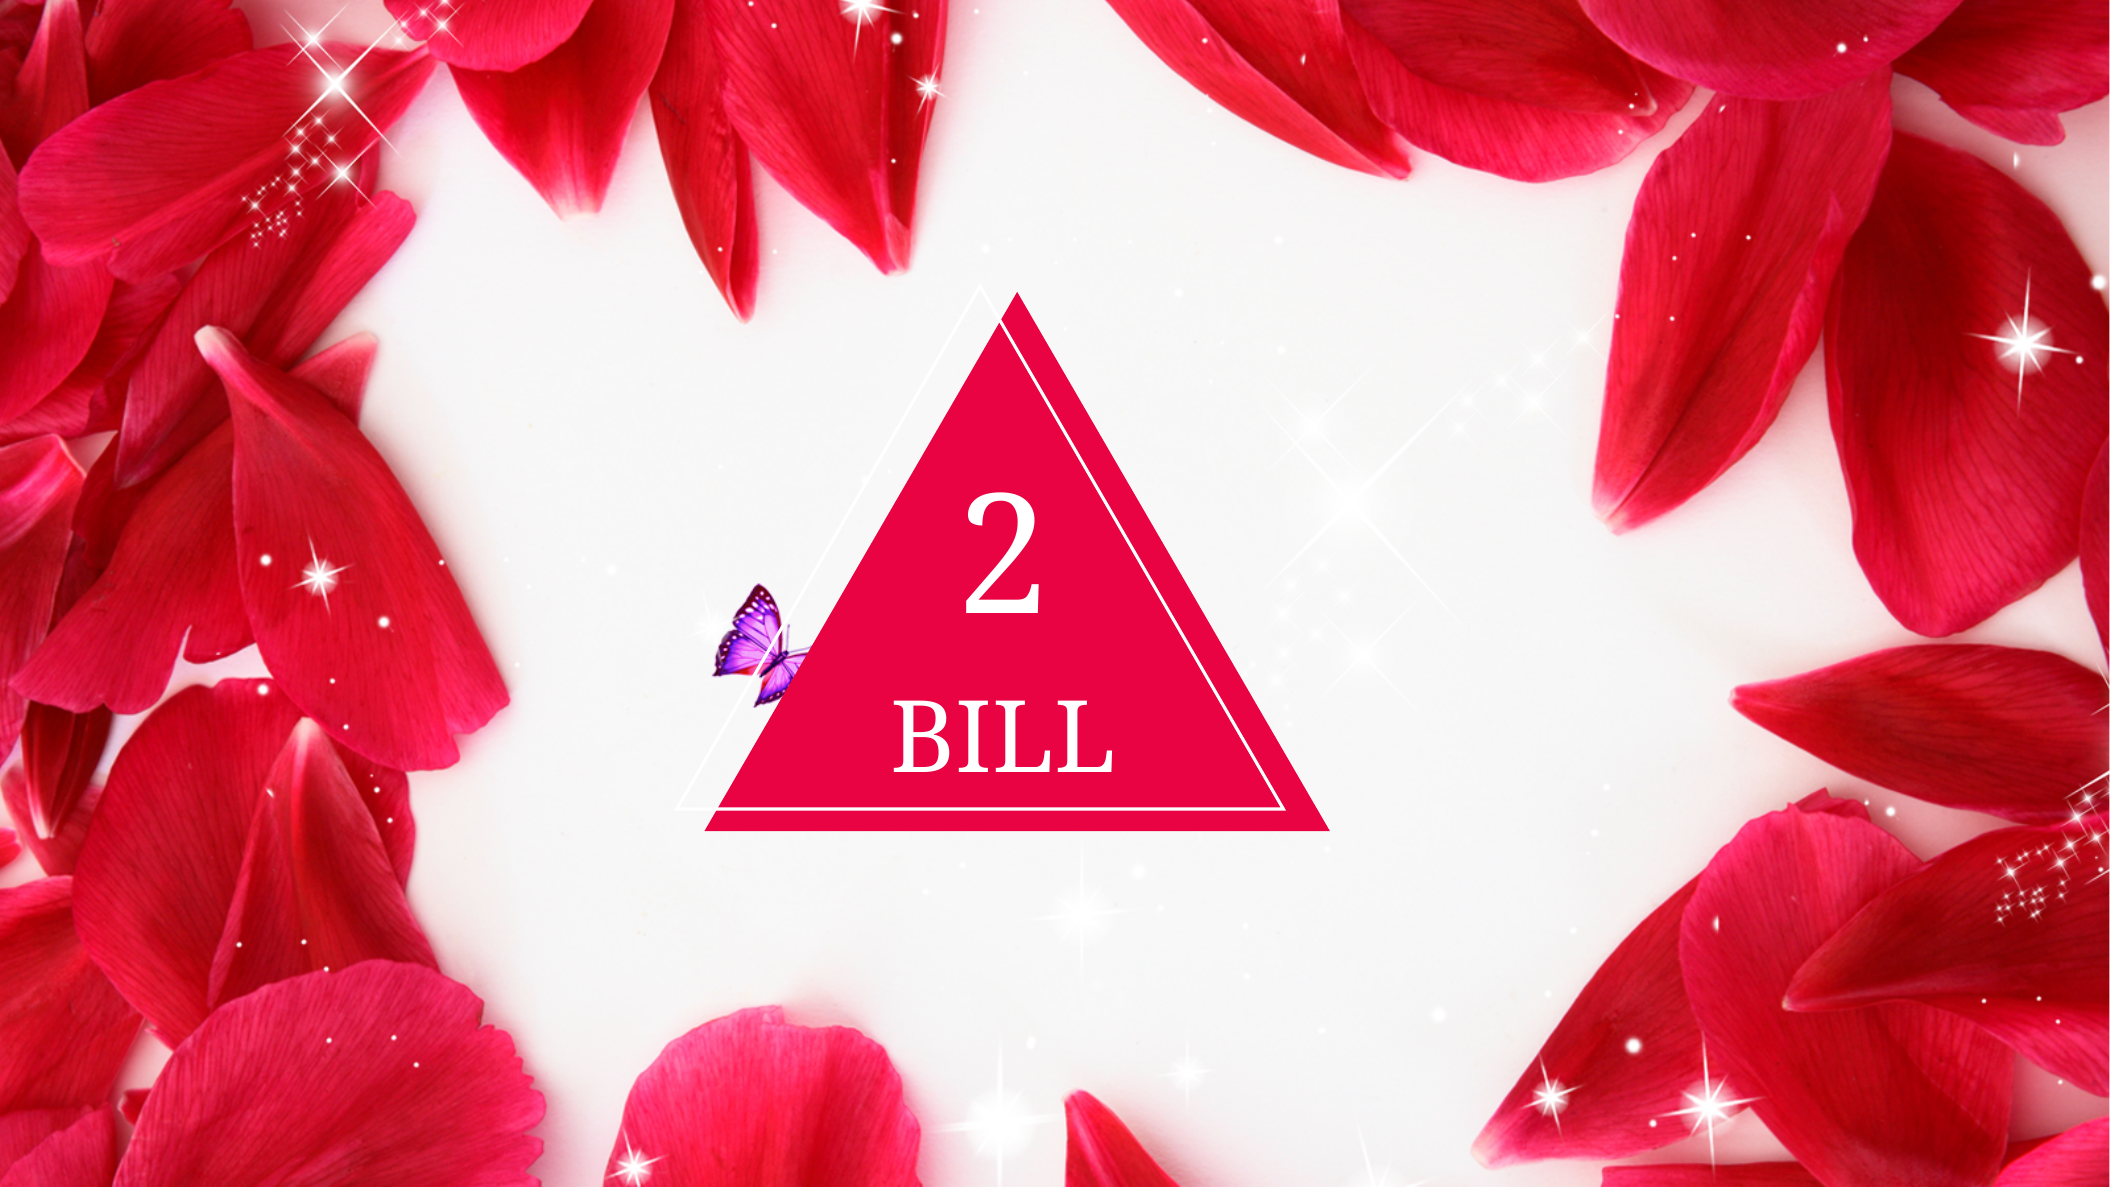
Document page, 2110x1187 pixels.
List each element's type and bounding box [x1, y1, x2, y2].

text_box [764, 439, 1243, 793]
picture [0, 0, 2110, 1187]
text_box [676, 286, 1331, 832]
